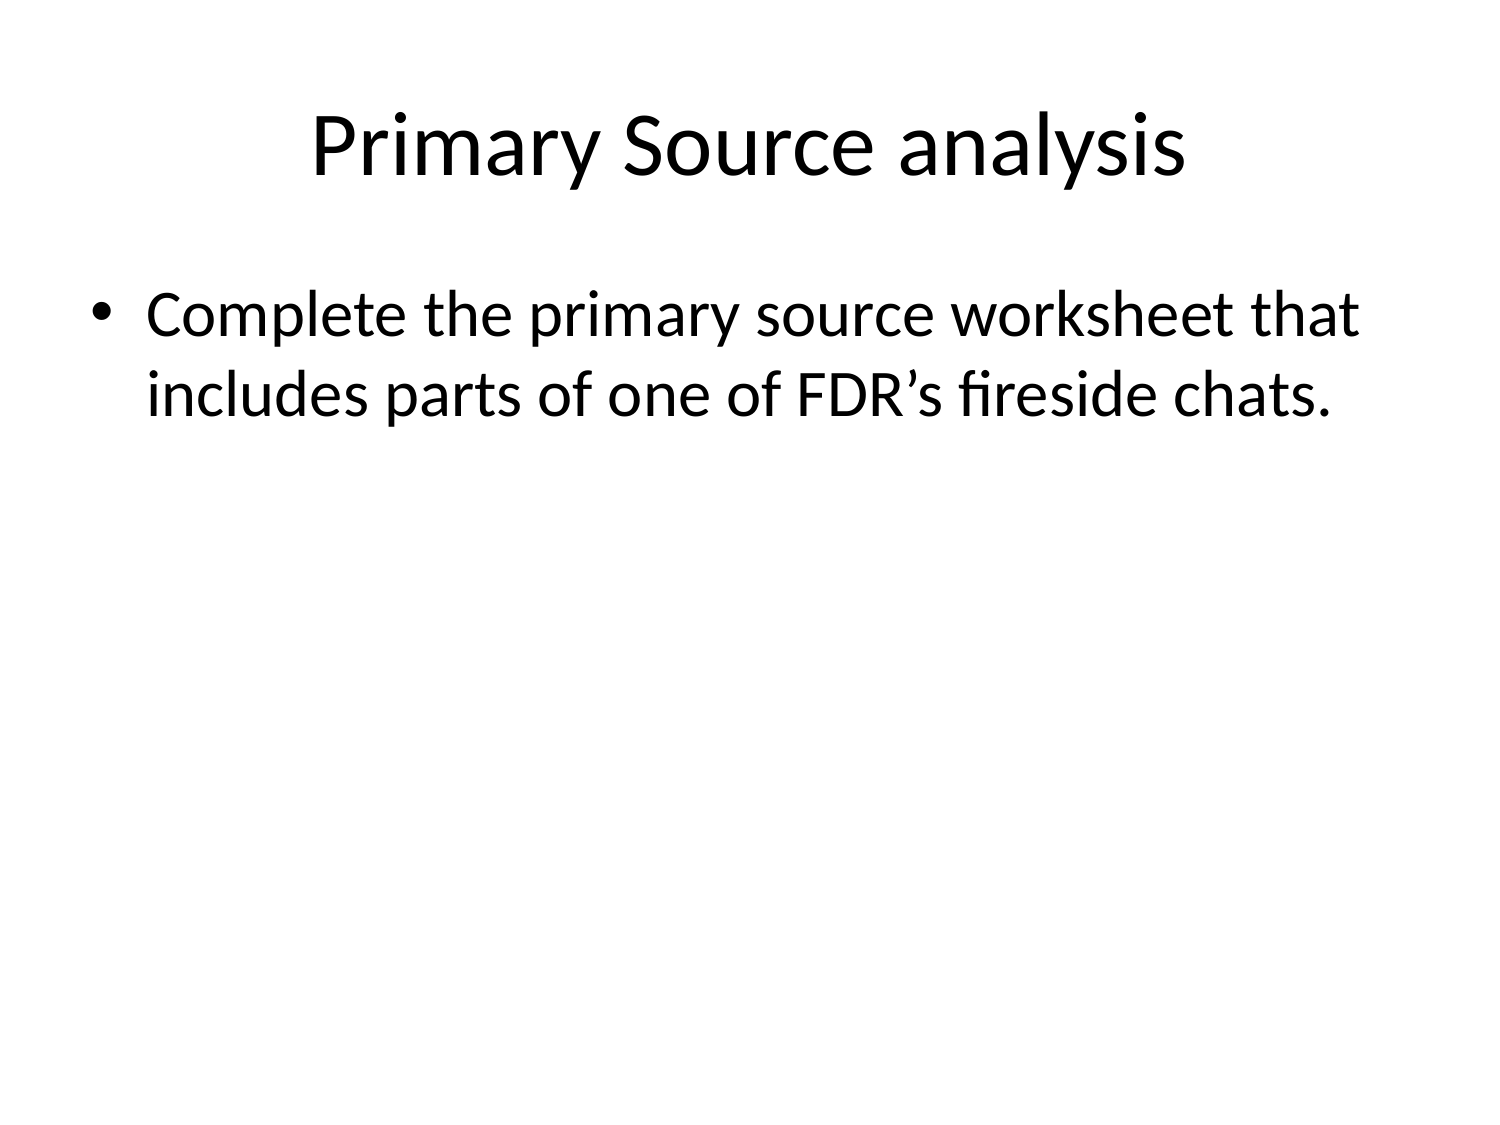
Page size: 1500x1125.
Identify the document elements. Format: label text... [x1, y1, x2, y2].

list Complete the primary source worksheet that includes parts of one of FDR’s fireside chats. [75, 262, 1425, 1005]
title Primary Source analysis [75, 45, 1425, 233]
